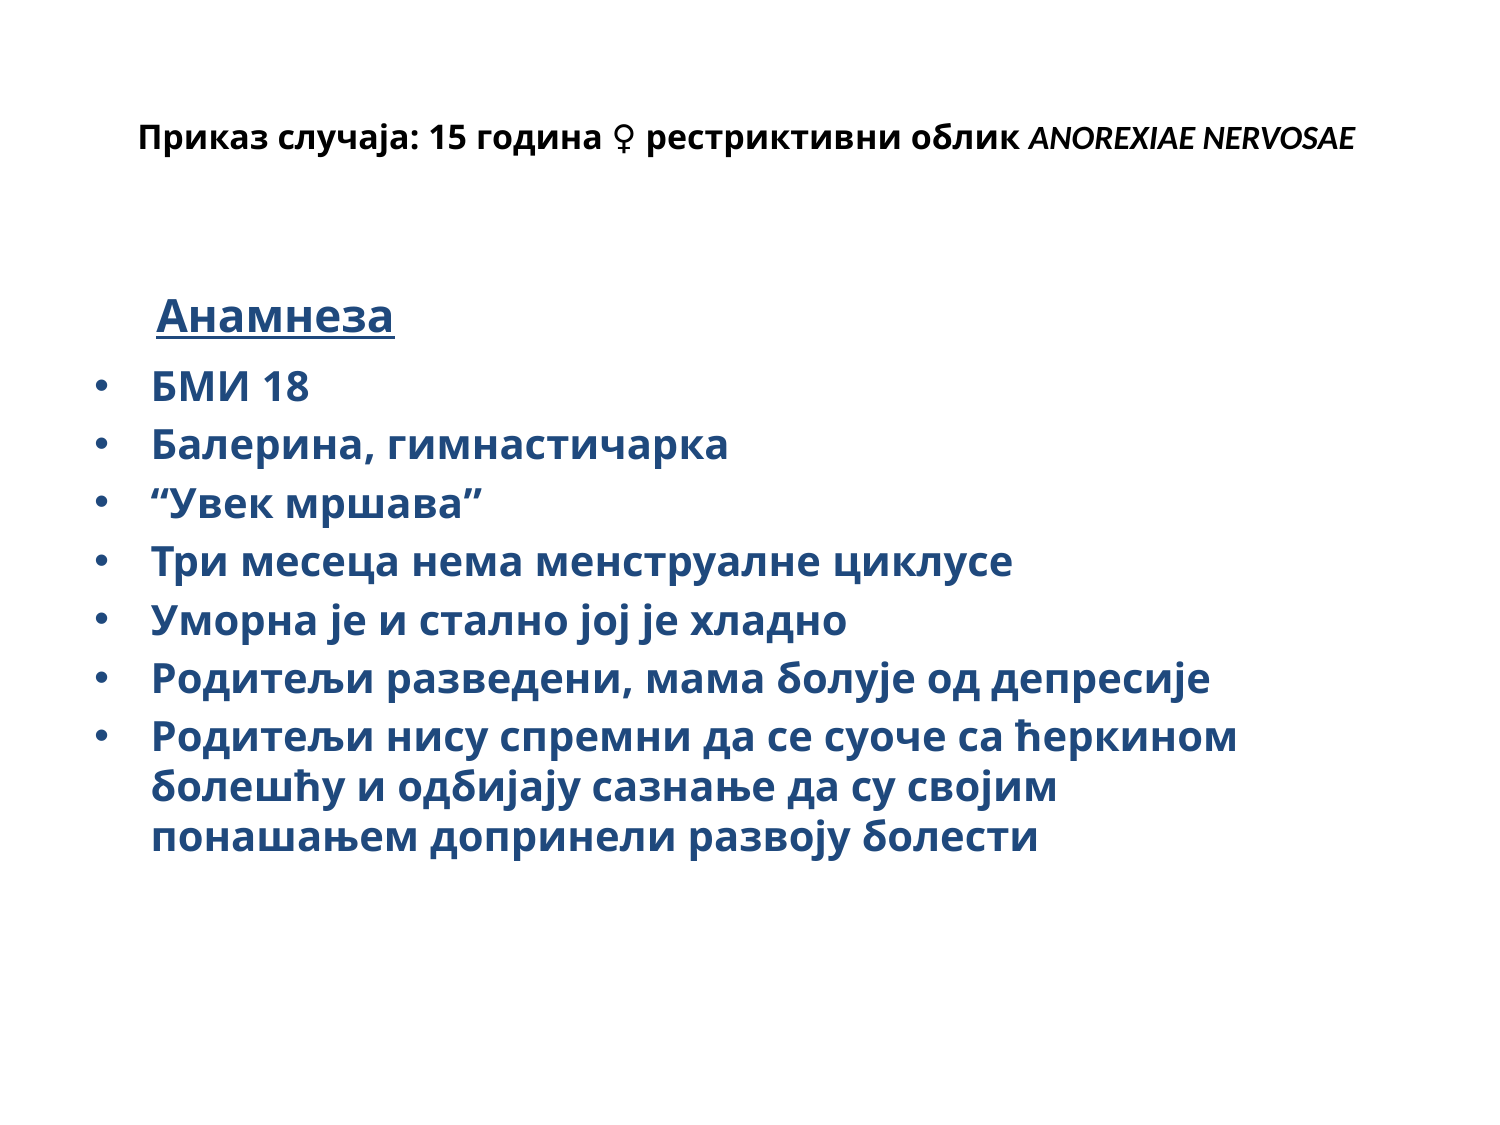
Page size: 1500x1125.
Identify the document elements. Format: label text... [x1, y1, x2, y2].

title Приказ случаја: 15 година ♀ рестриктивни облик ANOREXIAE NERVOSAE [112, 64, 1388, 167]
list БМИ 18 Балерина, гимнастичарка “Увек мршава” Три месеца нема менструалне циклусе Уморна је и стално јој је хладно Родитељи разведени, мама болује од депресије Родитељи нису спремни да се суоче са ћеркином болешћу и одбијају сазнање да су својим понашањем допринели развоју болести [79, 235, 1294, 1049]
text_box Анамнеза [141, 278, 410, 349]
